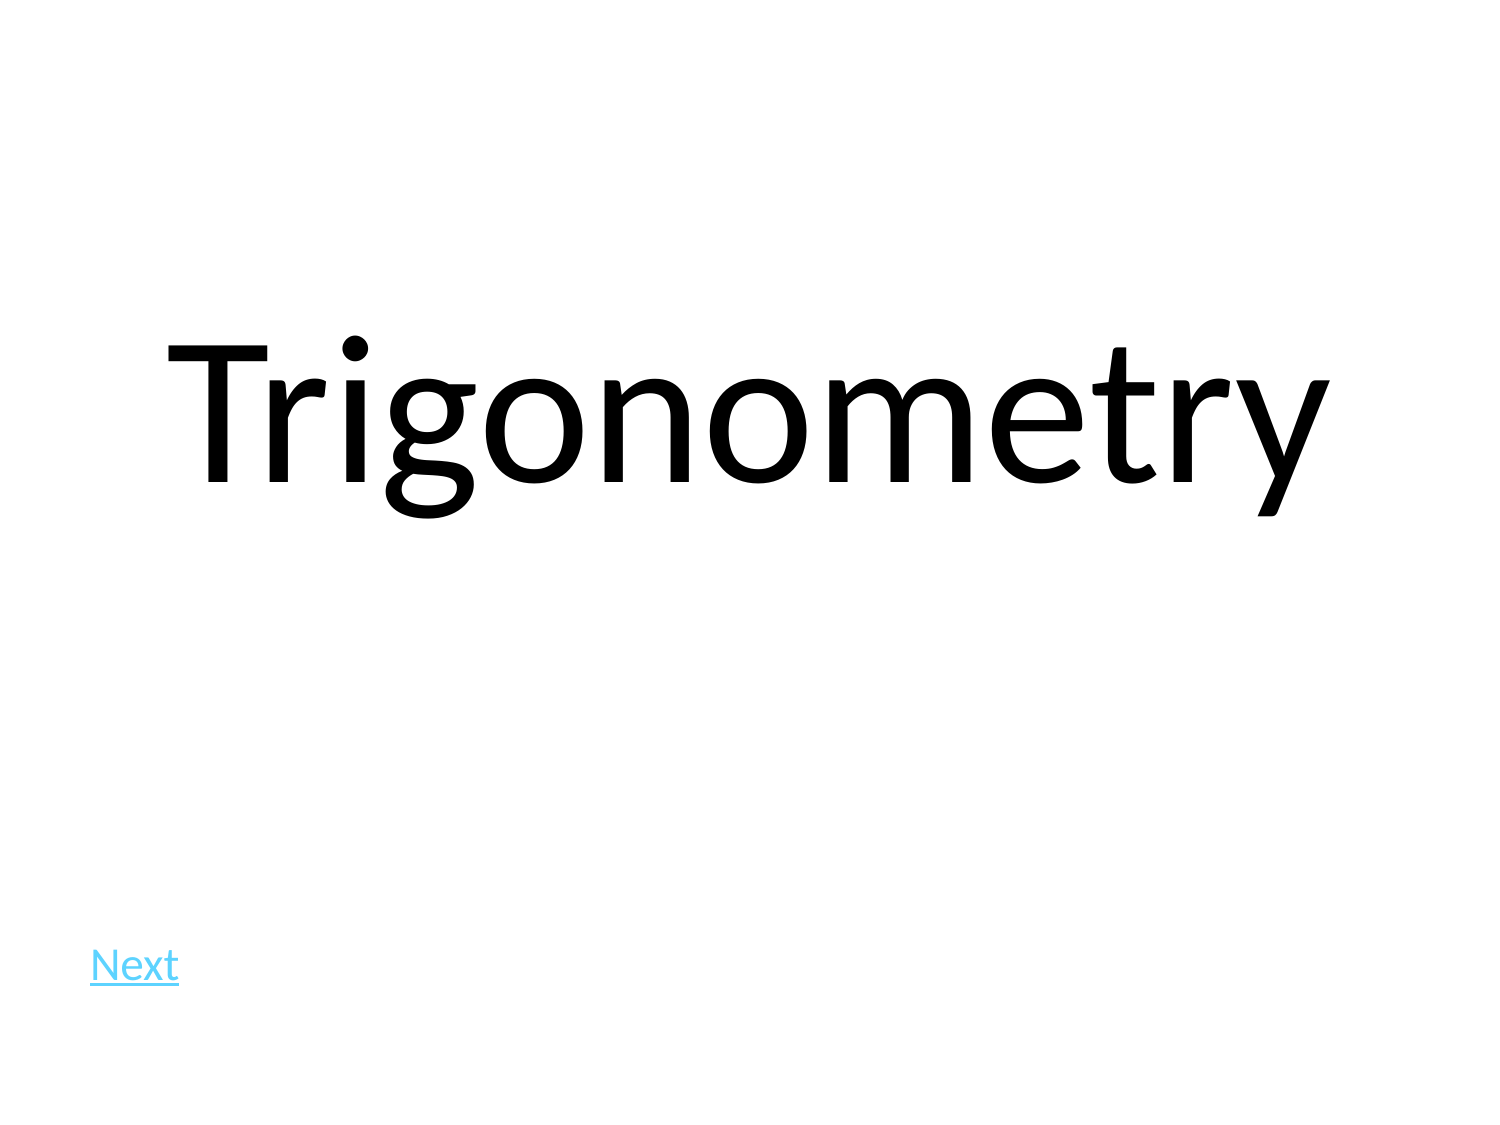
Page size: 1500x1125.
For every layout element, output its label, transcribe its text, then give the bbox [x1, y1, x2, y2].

list Trigonometry Next [75, 262, 1425, 1005]
